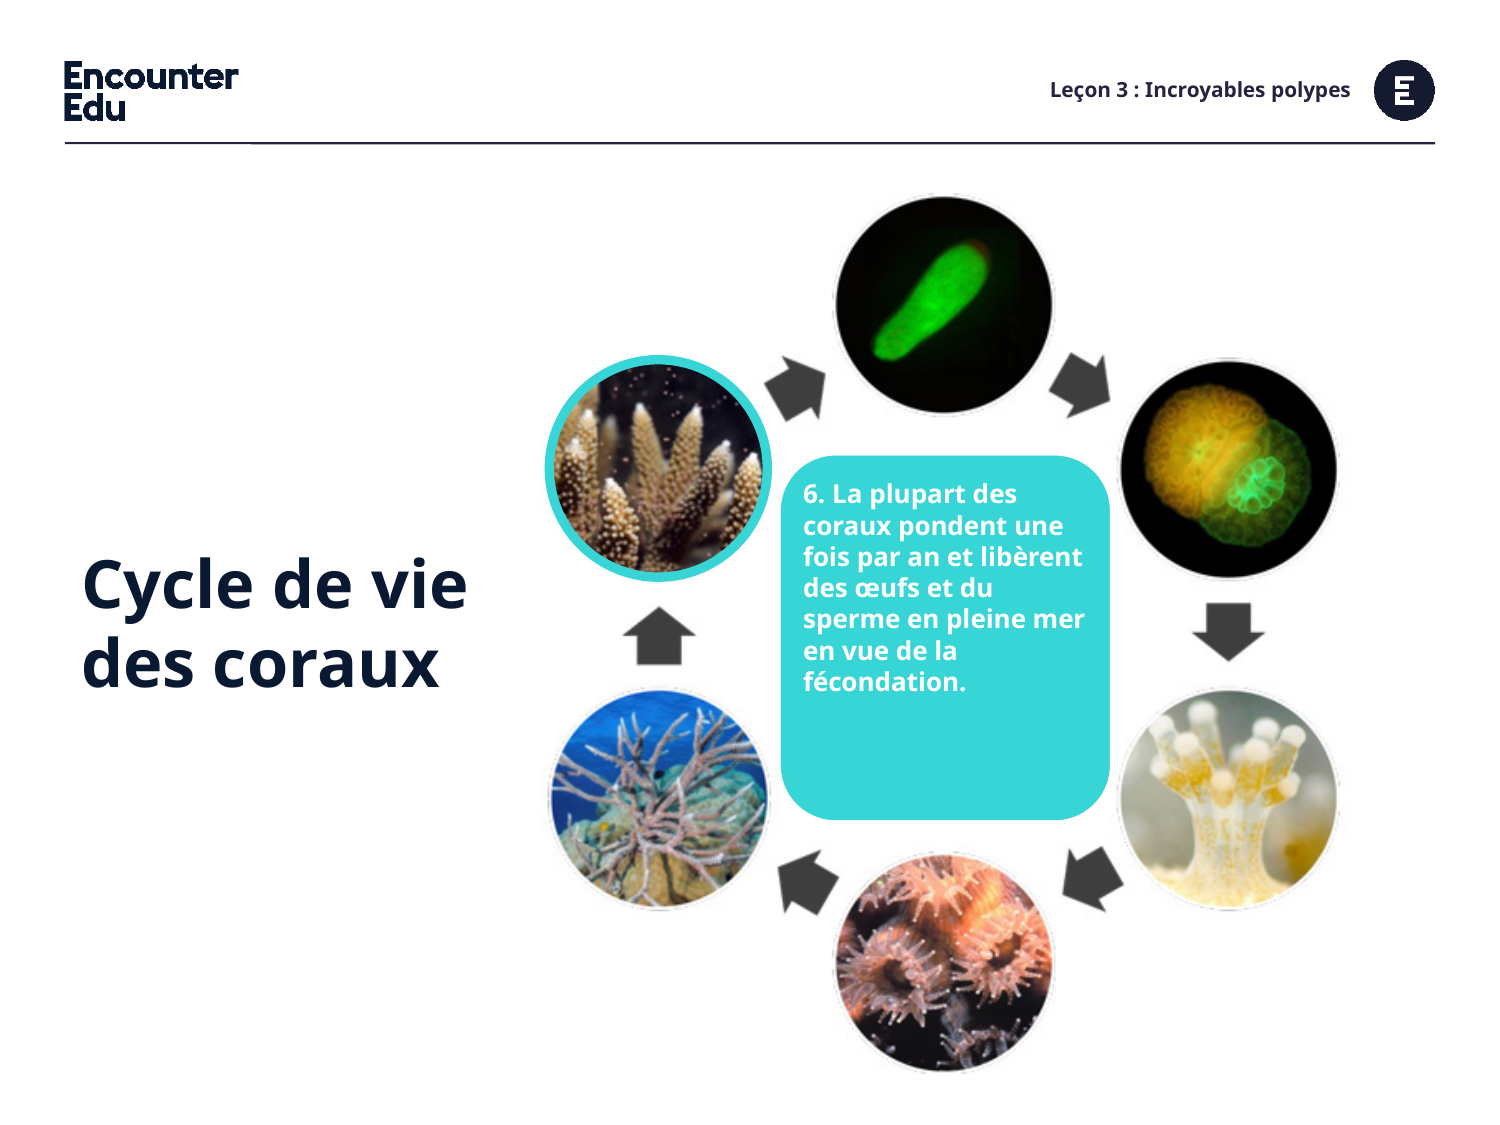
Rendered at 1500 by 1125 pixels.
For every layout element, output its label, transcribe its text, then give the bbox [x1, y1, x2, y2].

title Leçon 3 : Incroyables polypes [749, 67, 1359, 114]
text_box Cycle de vie des coraux [73, 533, 408, 709]
picture [1372, 58, 1436, 122]
picture [60, 59, 243, 122]
picture [408, 192, 1477, 1075]
